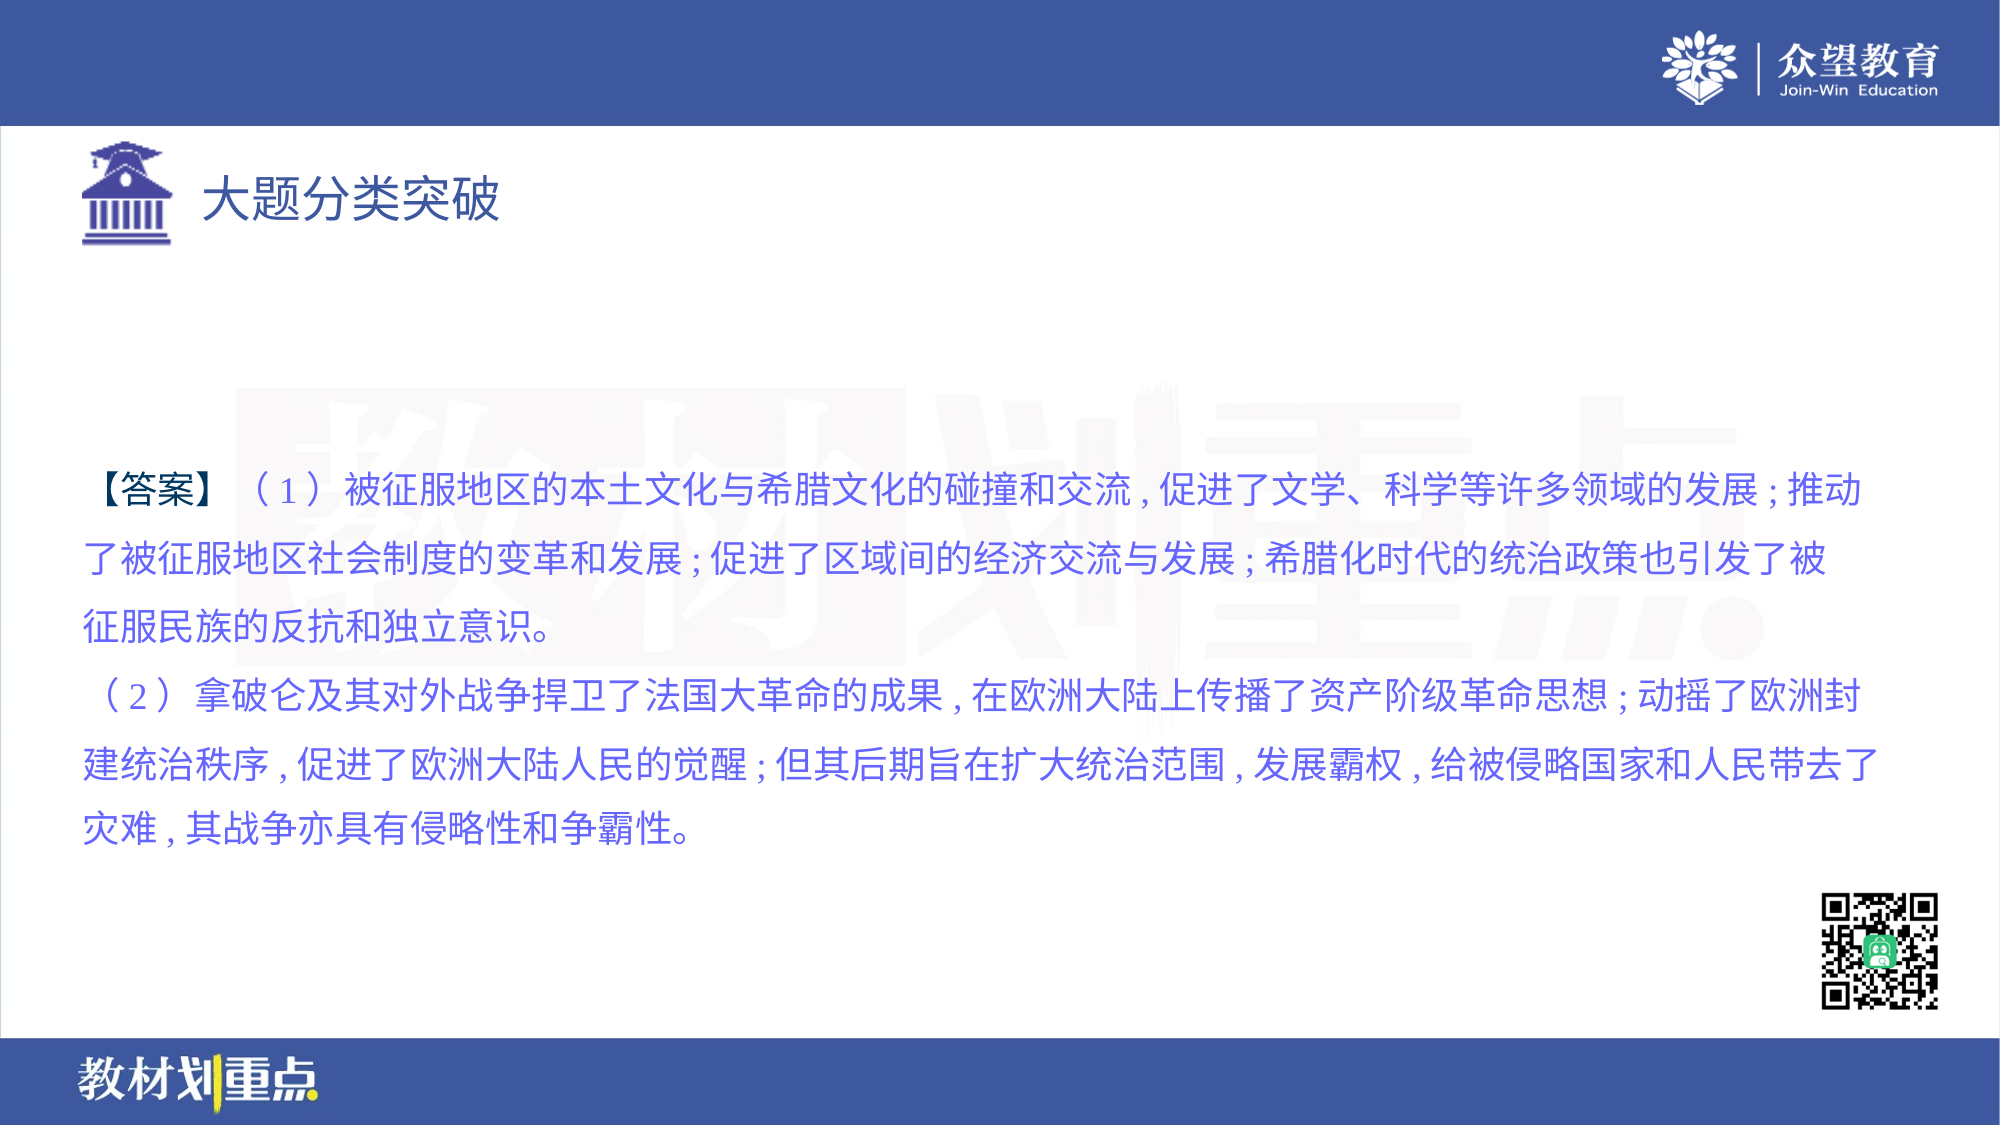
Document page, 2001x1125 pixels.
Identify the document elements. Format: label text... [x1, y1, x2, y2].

text_box 【答案】（1）被征服地区的本土文化与希腊文化的碰撞和交流,促进了文学、科学等许多领域的发展;推动 了被征服地区社会制度的变革和发展;促进了区域间的经济交流与发展;希腊化时代的统治政策也引发了被 征服民族的反抗和独立意识。 （2）拿破仑及其对外战争捍卫了法国大革命的成果,在欧洲大陆上传播了资产阶级革命思想;动摇了欧洲封 建统治秩序,促进了欧洲大陆人民的觉醒;但其后期旨在扩大统治范围,发展霸权,给被侵略国家和人民带去了 灾难,其战争亦具有侵略性和争霸性。 [82, 442, 1817, 844]
picture [0, 0, 2000, 1125]
